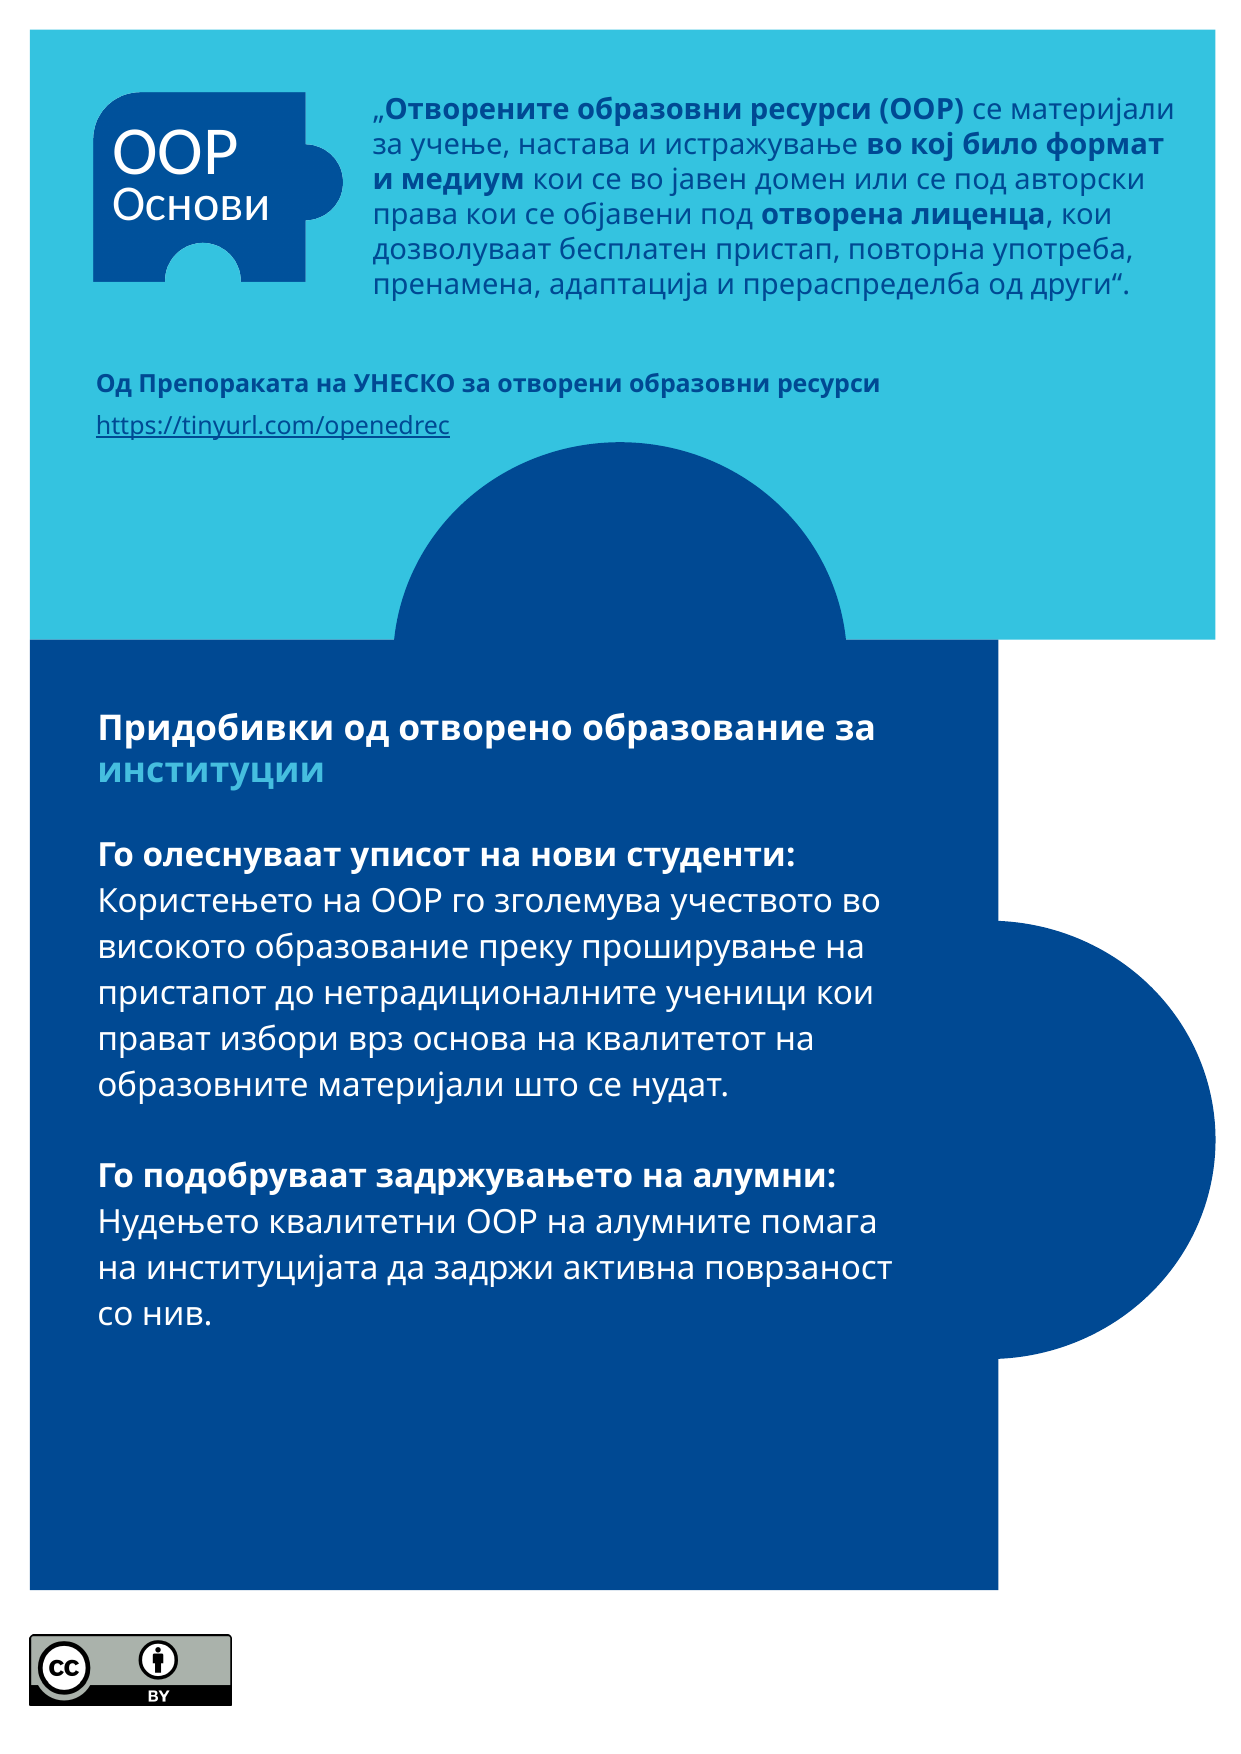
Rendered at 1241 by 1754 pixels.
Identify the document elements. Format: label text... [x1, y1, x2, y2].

text_box „Отворените образовни ресурси (ООР) се материјали за учење, настава и истражување во кој било формат и медиум кои се во јавен домен или се под авторски права кои се објавени под отворена лиценца, кои дозволуваат бесплатен пристап, повторна употреба, пренамена, адаптација и прераспределба од други“. [357, 75, 1191, 316]
picture [93, 92, 343, 282]
text_box Од Препораката на УНЕСКО за отворени образовни ресурси https://tinyurl.com/openedrec [80, 365, 1241, 453]
picture [29, 1634, 233, 1706]
text_box [29, 639, 999, 1591]
text_box [393, 453, 848, 690]
text_box [29, 29, 1216, 639]
text_box [694, 453, 1216, 640]
text_box [917, 920, 1216, 1360]
text_box Придобивки од отворено образование за институции Го олеснуваат уписот на нови студенти: Користењето на ООР го зголемува учеството во високото образование преку проширување на пристапот до нетрадиционалните ученици кои прават избори врз основа на квалитетот на образовните материјали што се нудат. Го подобруваат задржувањето на алумни: Нудењето квалитетни ООР на алумните помага на институцијата да задржи активна поврзаност со нив. [82, 690, 923, 1348]
